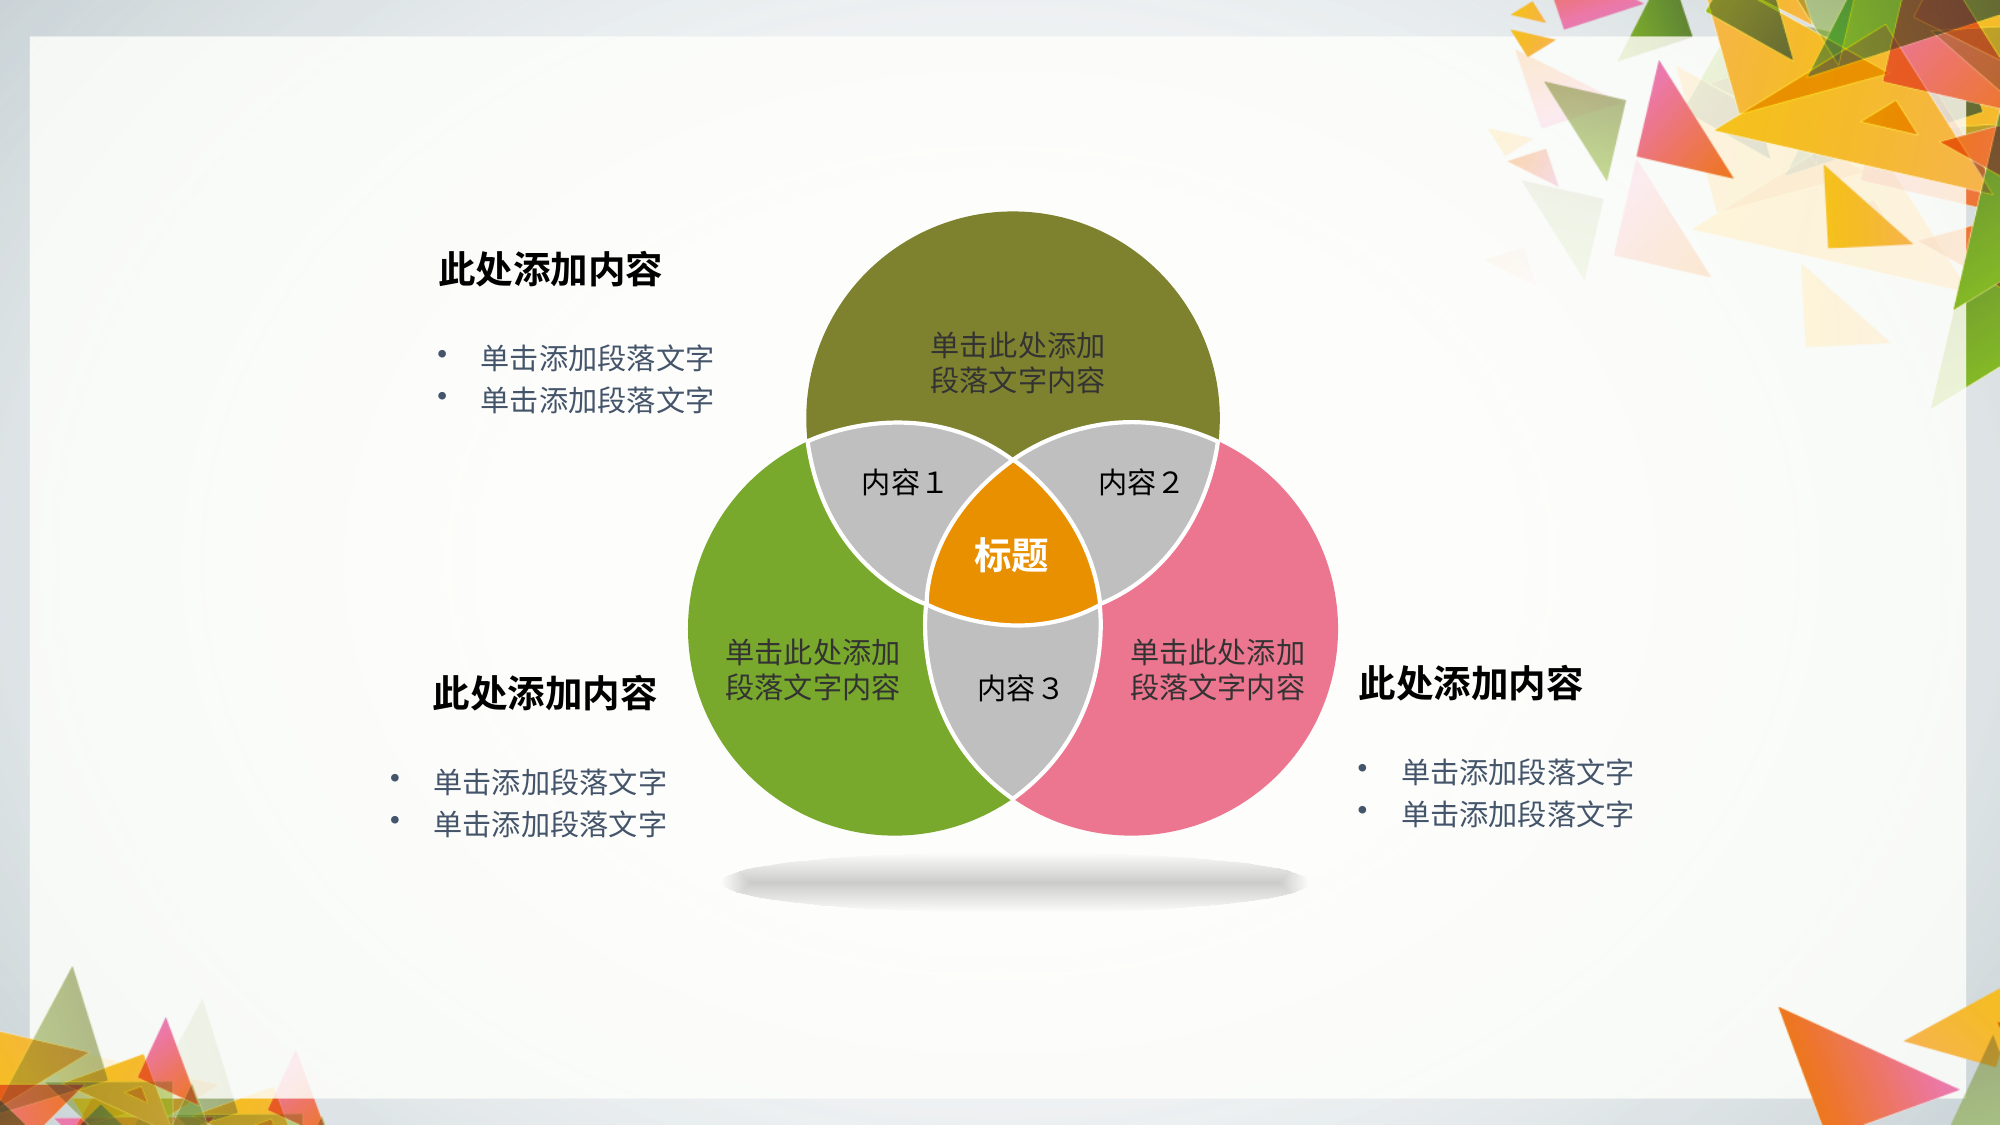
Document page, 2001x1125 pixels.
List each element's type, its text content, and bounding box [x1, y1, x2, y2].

text_box [1013, 422, 1218, 605]
text_box [927, 461, 1101, 625]
text_box 内容３ [963, 662, 1081, 713]
text_box 此处添加内容 [1343, 652, 1685, 712]
text_box 单击添加段落文字 单击添加段落文字 [1342, 739, 1694, 839]
picture [0, 0, 2000, 1125]
text_box [1009, 421, 1340, 837]
text_box [925, 604, 1101, 799]
text_box [720, 851, 1310, 913]
text_box 标题 [959, 524, 1065, 585]
text_box 此处添加内容 [423, 238, 764, 299]
text_box 单击此处添加段落文字内容 [915, 319, 1126, 405]
text_box 内容１ [847, 456, 965, 507]
text_box 此处添加内容 [332, 662, 673, 723]
text_box 单击此处添加段落文字内容 [710, 627, 921, 712]
text_box 单击添加段落文字 单击添加段落文字 [331, 749, 682, 849]
text_box [807, 422, 1013, 605]
text_box [686, 421, 1013, 837]
text_box 单击添加段落文字 单击添加段落文字 [422, 325, 774, 425]
text_box 单击此处添加段落文字内容 [1115, 627, 1325, 712]
text_box 内容２ [1083, 456, 1202, 507]
text_box [805, 210, 1221, 457]
